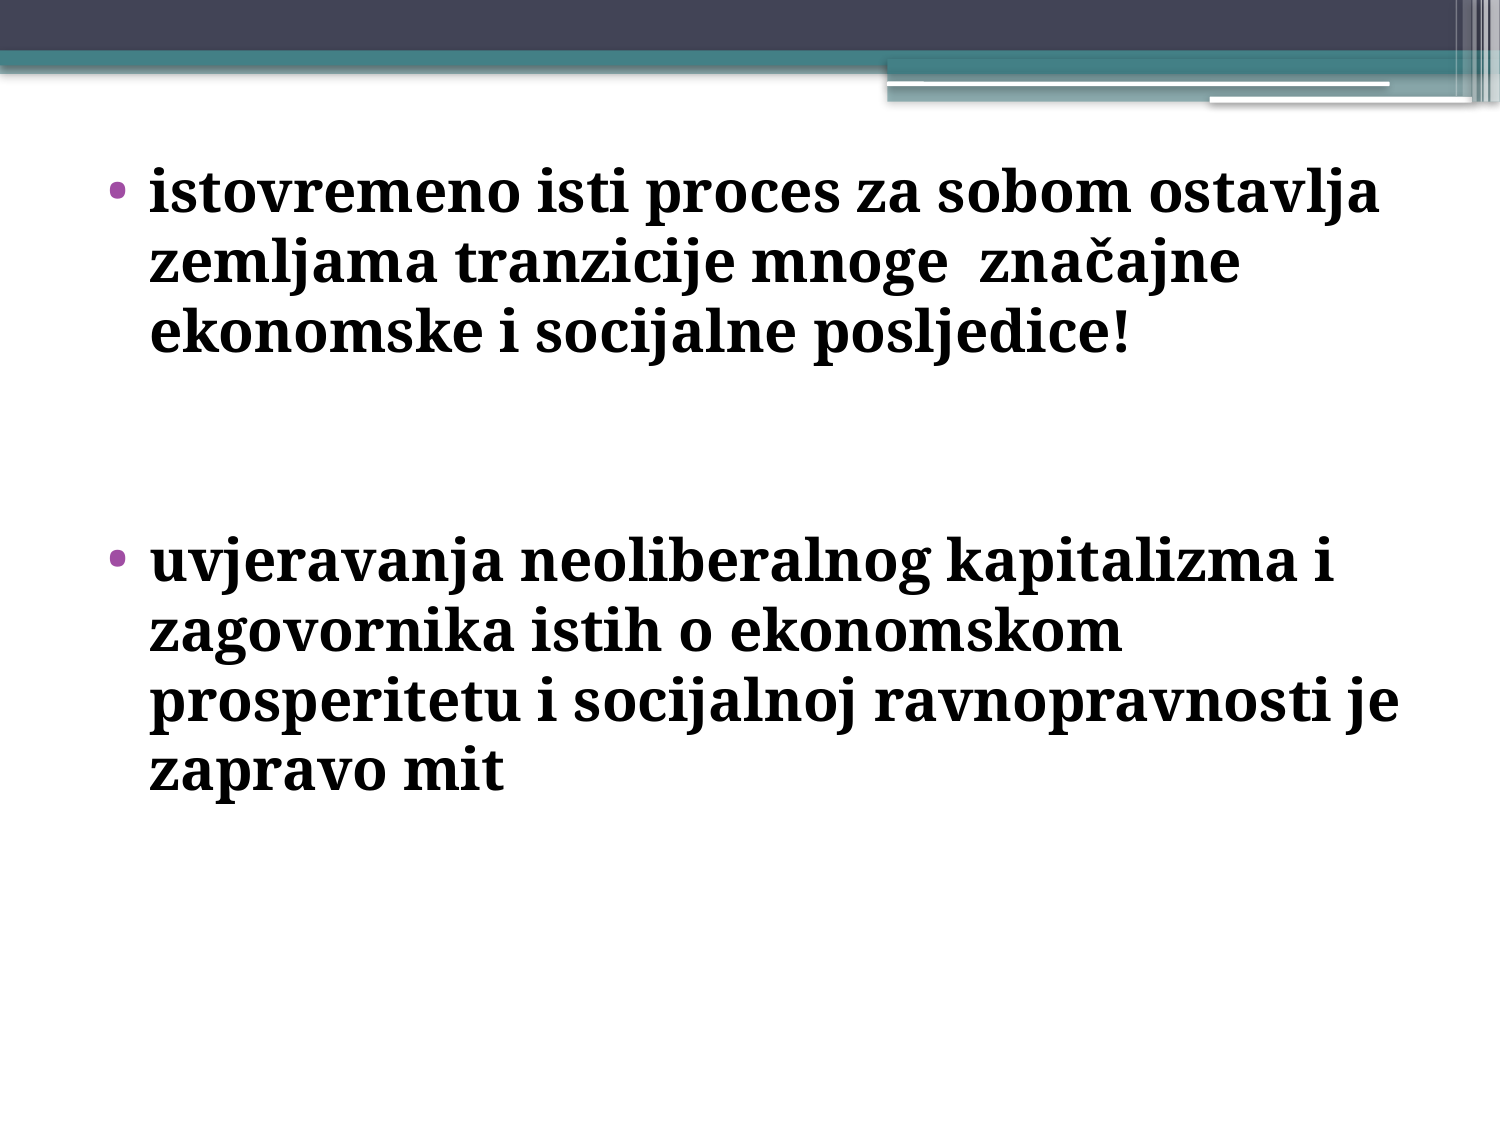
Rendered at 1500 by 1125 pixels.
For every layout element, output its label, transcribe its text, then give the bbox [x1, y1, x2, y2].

list istovremeno isti proces za sobom ostavlja zemljama tranzicije mnoge značajne ekonomske i socijalne posljedice! uvjeravanja neoliberalnog kapitalizma i zagovornika istih o ekonomskom prosperitetu i socijalnoj ravnopravnosti je zapravo mit [75, 70, 1425, 1005]
